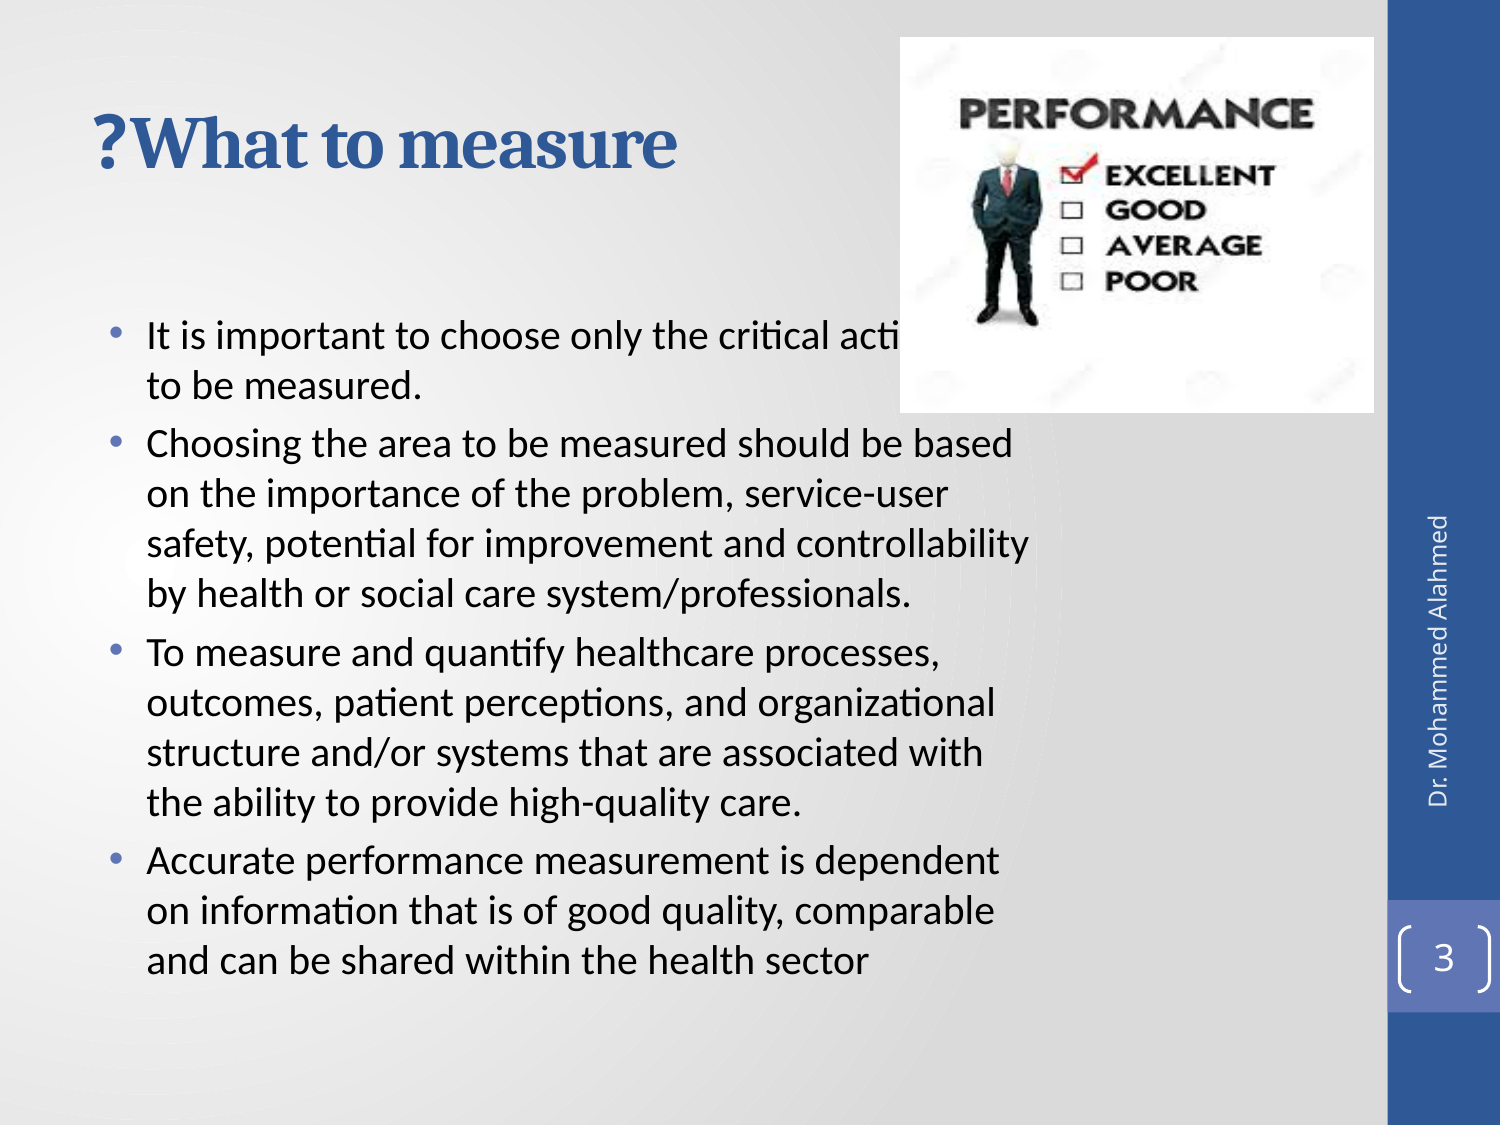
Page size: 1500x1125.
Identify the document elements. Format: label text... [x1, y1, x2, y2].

slide_number 3 [1397, 925, 1492, 994]
footer Dr. Mohammed Alahmed [1408, 500, 1469, 889]
picture [899, 36, 1375, 413]
title What to measure? [75, 45, 896, 233]
list It is important to choose only the critical activity(ies) to be measured. Choosing the area to be measured should be based on the importance of the problem, service-user safety, potential for improvement and controllability by health or social care system/professionals. To measure and quantify healthcare processes, outcomes, patient perceptions, and organizational structure and/or systems that are associated with the ability to provide high-quality care. Accurate performance measurement is dependent on information that is of good quality, comparable and can be shared within the health sector [75, 299, 1050, 1000]
